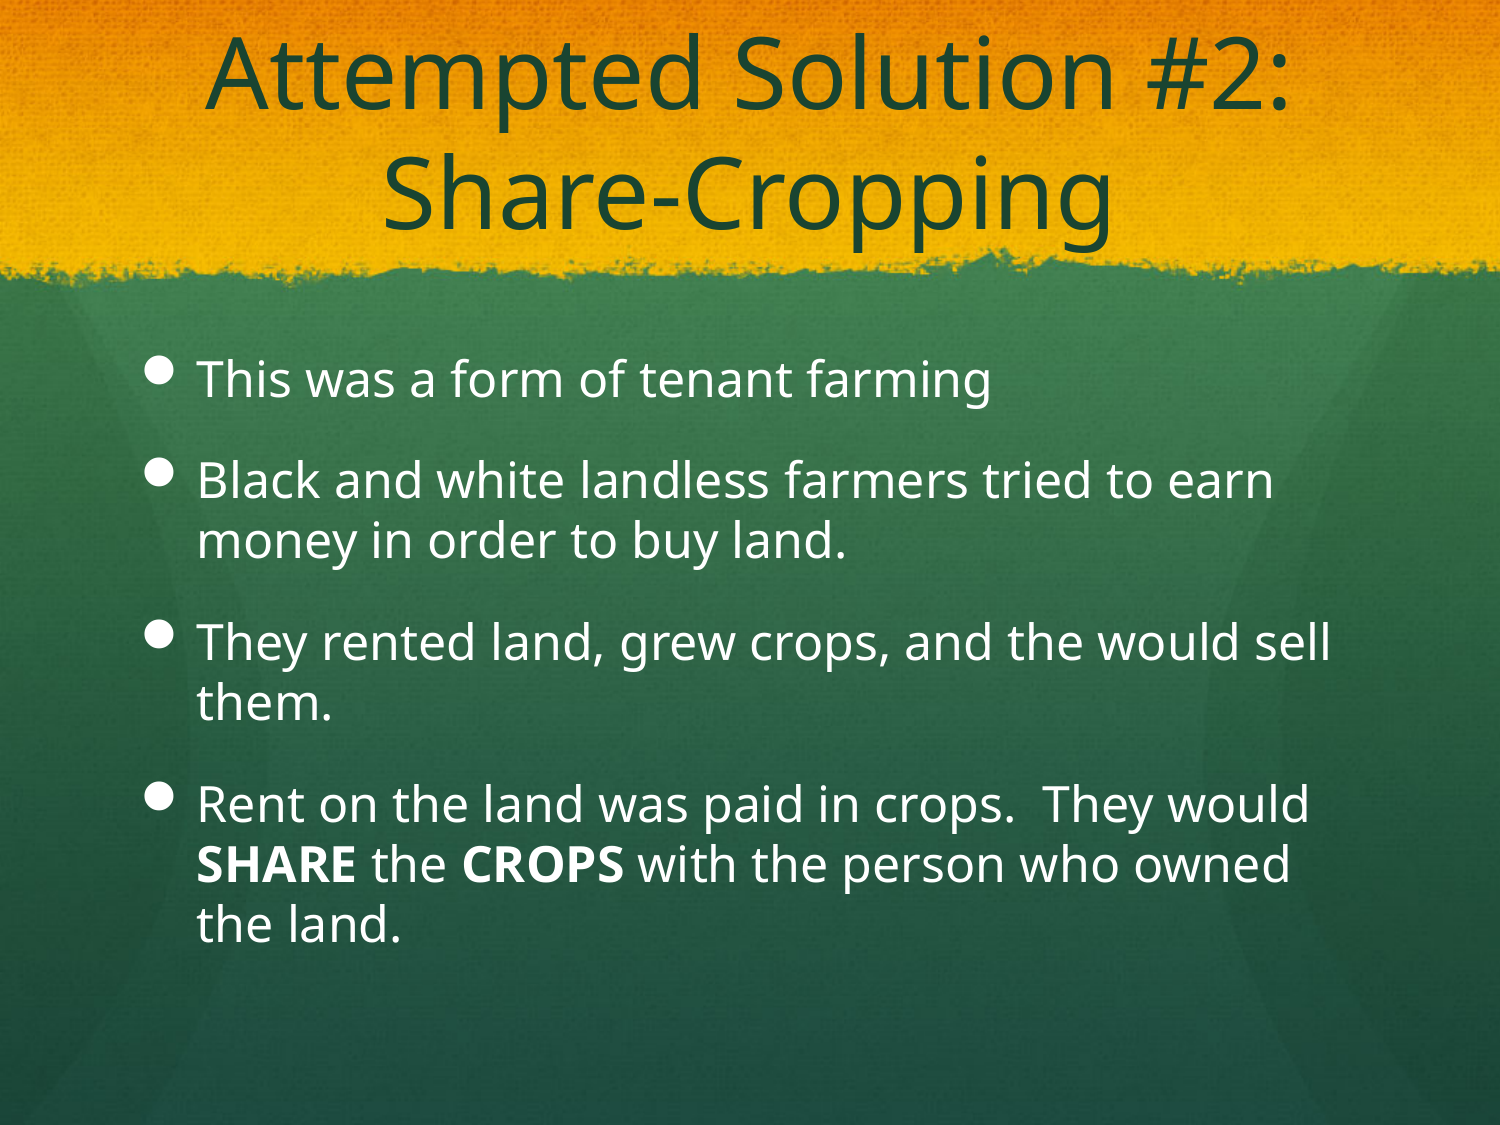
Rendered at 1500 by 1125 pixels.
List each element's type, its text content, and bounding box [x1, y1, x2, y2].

picture [0, 0, 1500, 1125]
list This was a form of tenant farming Black and white landless farmers tried to earn money in order to buy land. They rented land, grew crops, and the would sell them. Rent on the land was paid in crops. They would SHARE the CROPS with the person who owned the land. [125, 339, 1375, 1026]
title Attempted Solution #2: Share-Cropping [125, 13, 1375, 246]
